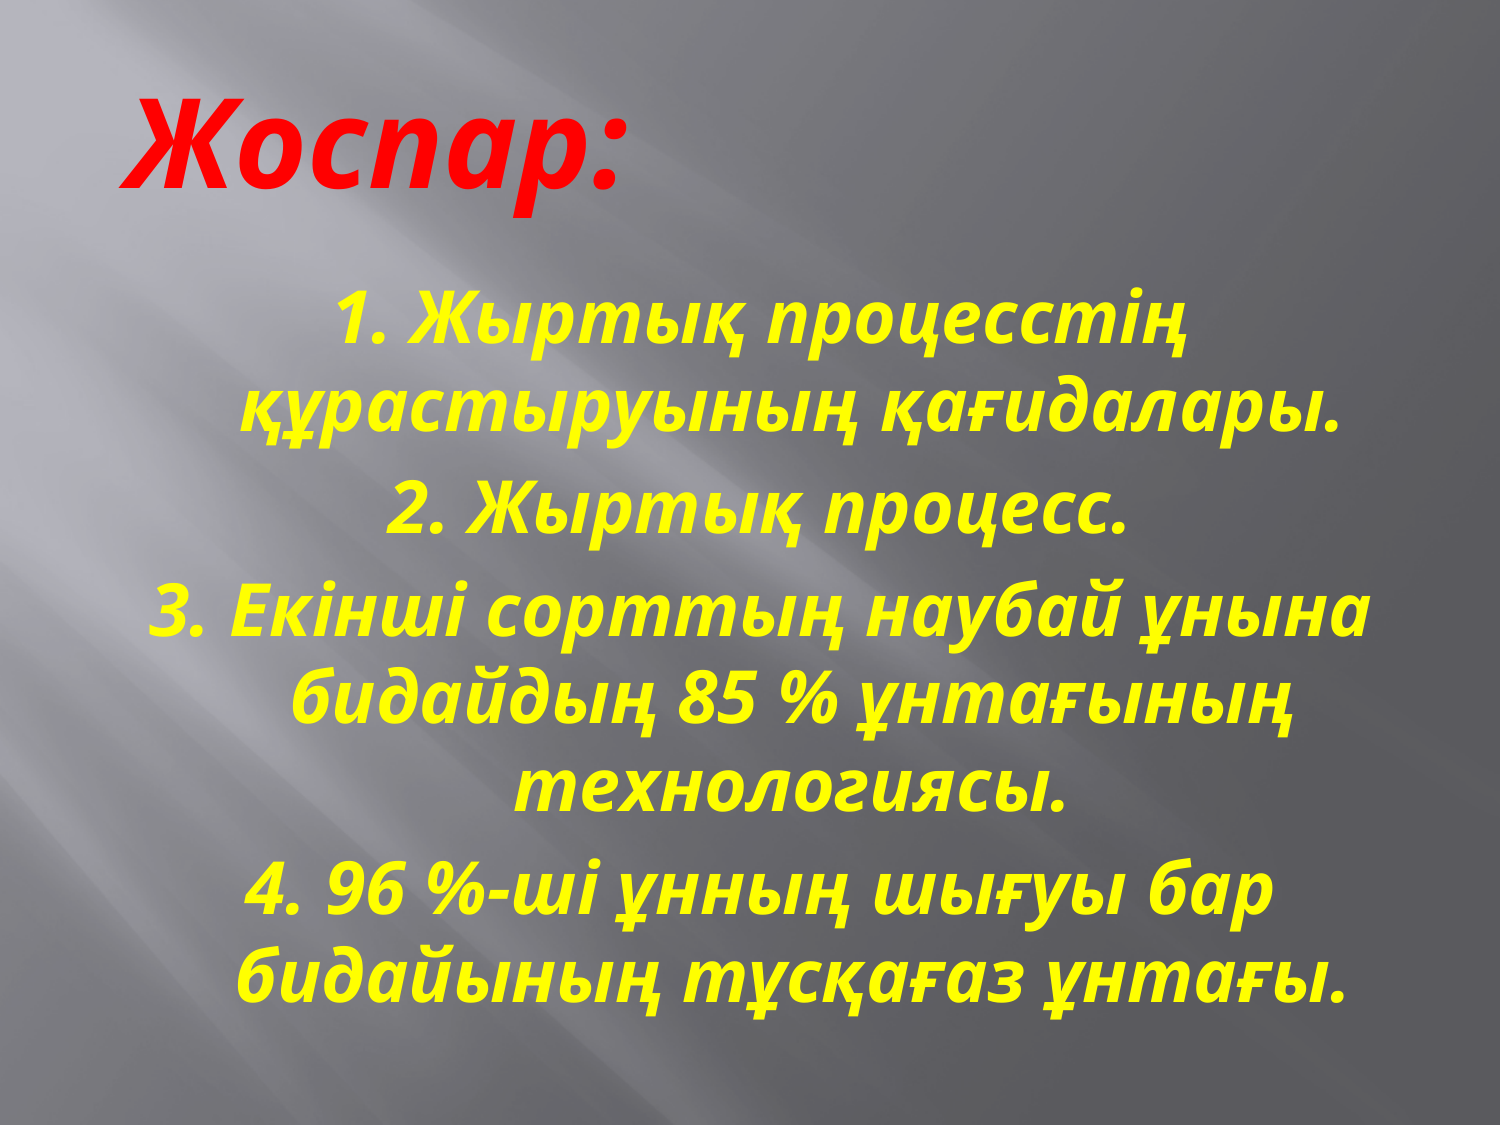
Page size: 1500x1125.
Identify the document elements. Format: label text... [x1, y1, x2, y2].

title Жоспар: [75, 45, 680, 233]
list 1. Жыртық процесстiң құрастыруының қағидалары. 2. Жыртық процесс. 3. Екiншi сорттың наубай ұнына бидайдың 85 % ұнтағының технологиясы. 4. 96 %-шi ұнның шығуы бар бидайының тұсқағаз ұнтағы. [75, 262, 1425, 1035]
